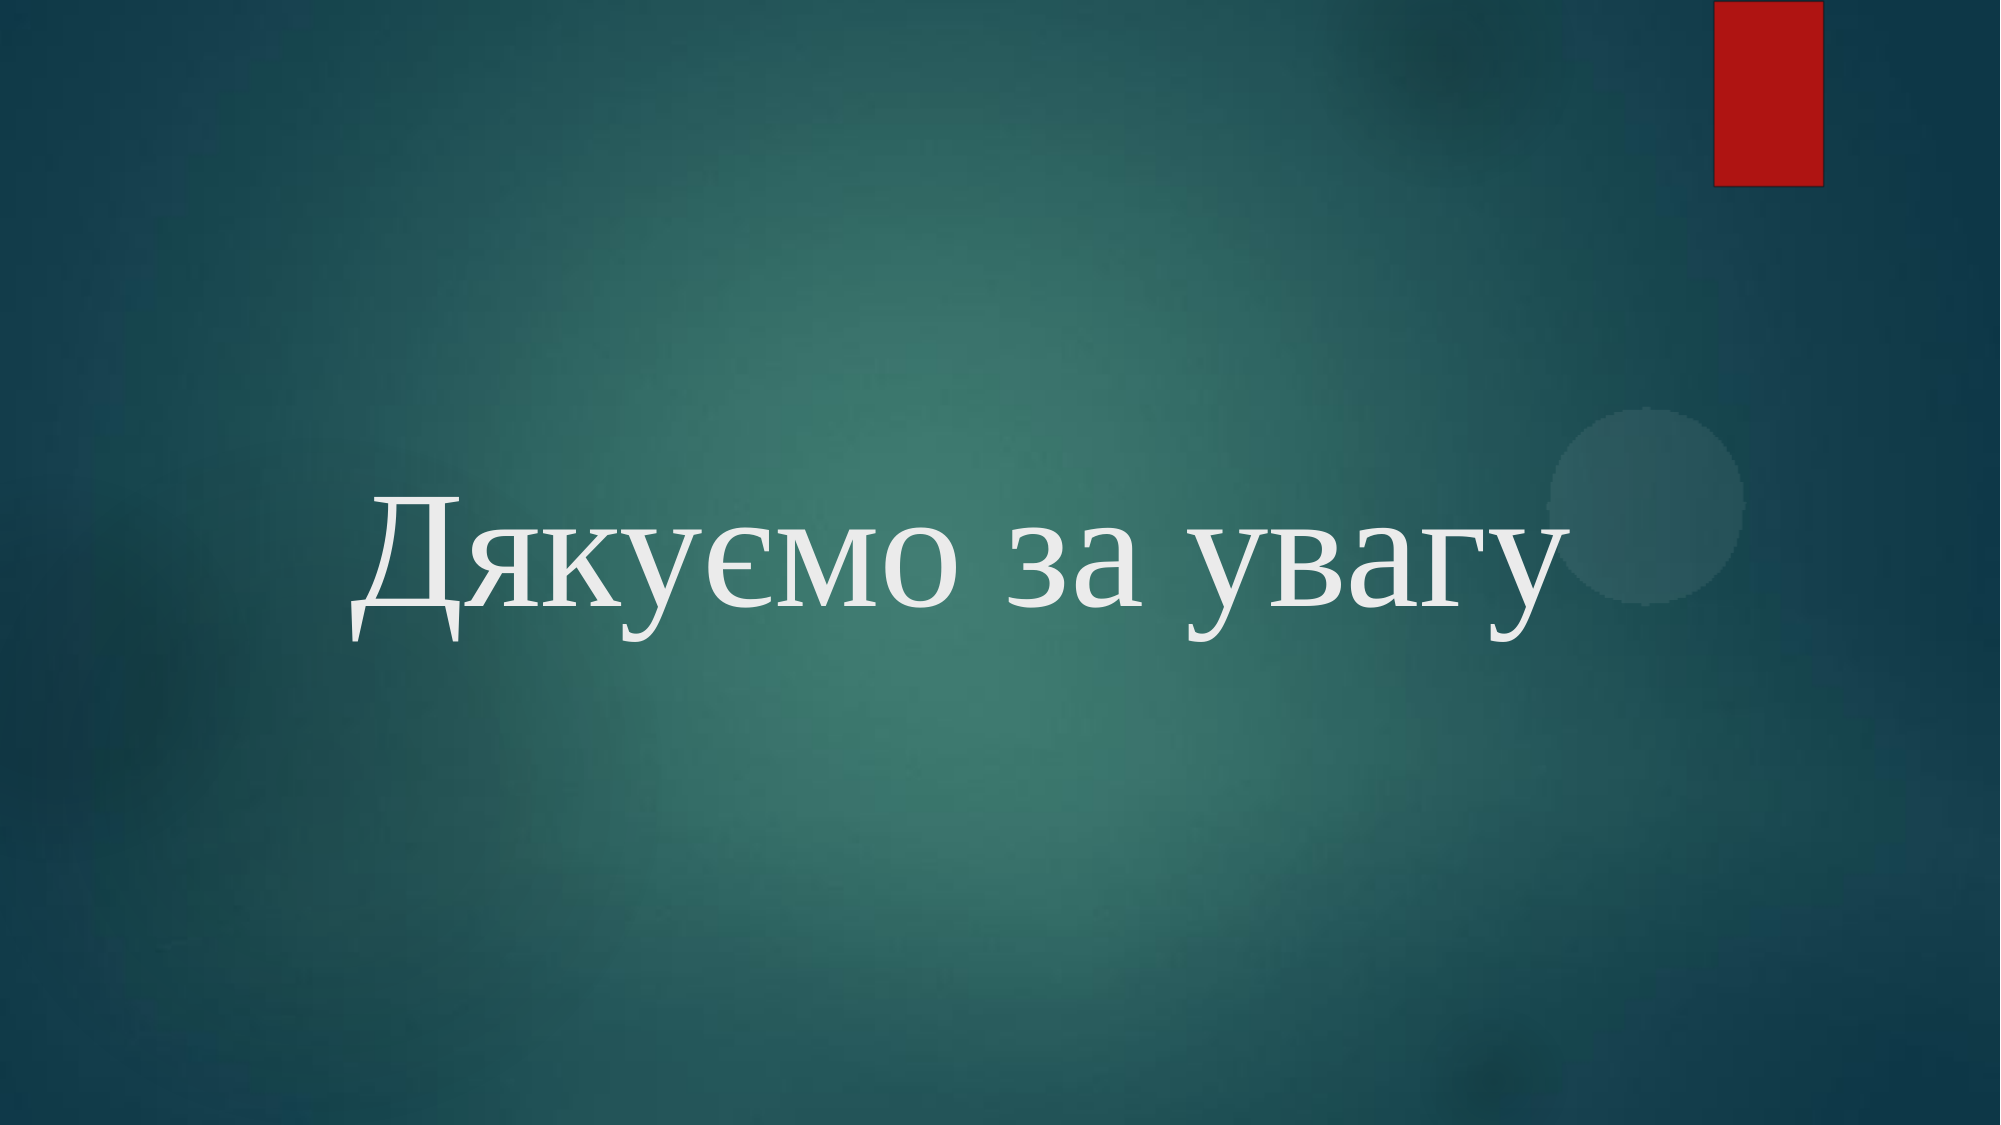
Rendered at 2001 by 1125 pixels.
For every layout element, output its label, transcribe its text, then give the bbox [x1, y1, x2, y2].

picture [0, 0, 2000, 1125]
title Дякуємо за увагу [200, 437, 1722, 640]
